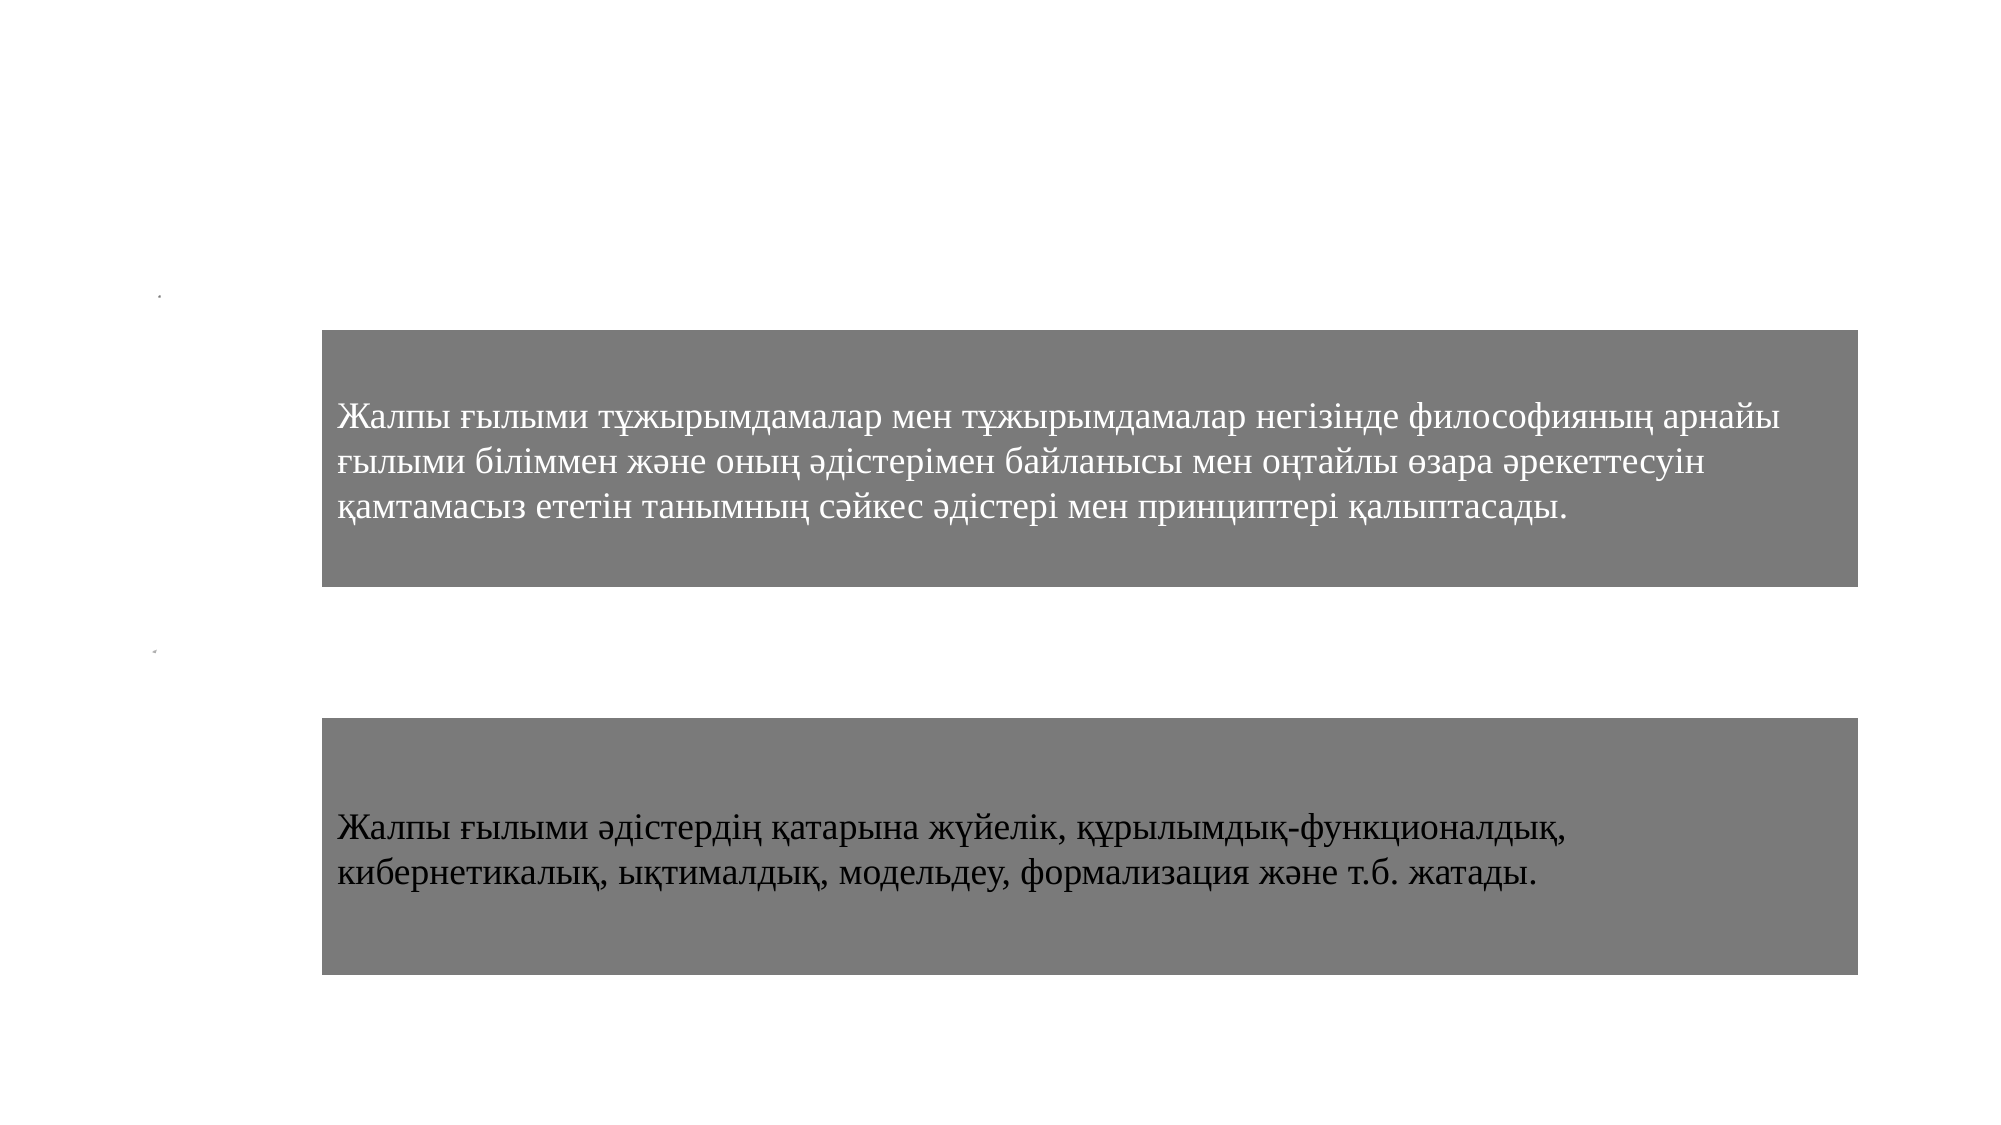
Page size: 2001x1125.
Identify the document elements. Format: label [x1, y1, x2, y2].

list [149, 85, 1859, 993]
